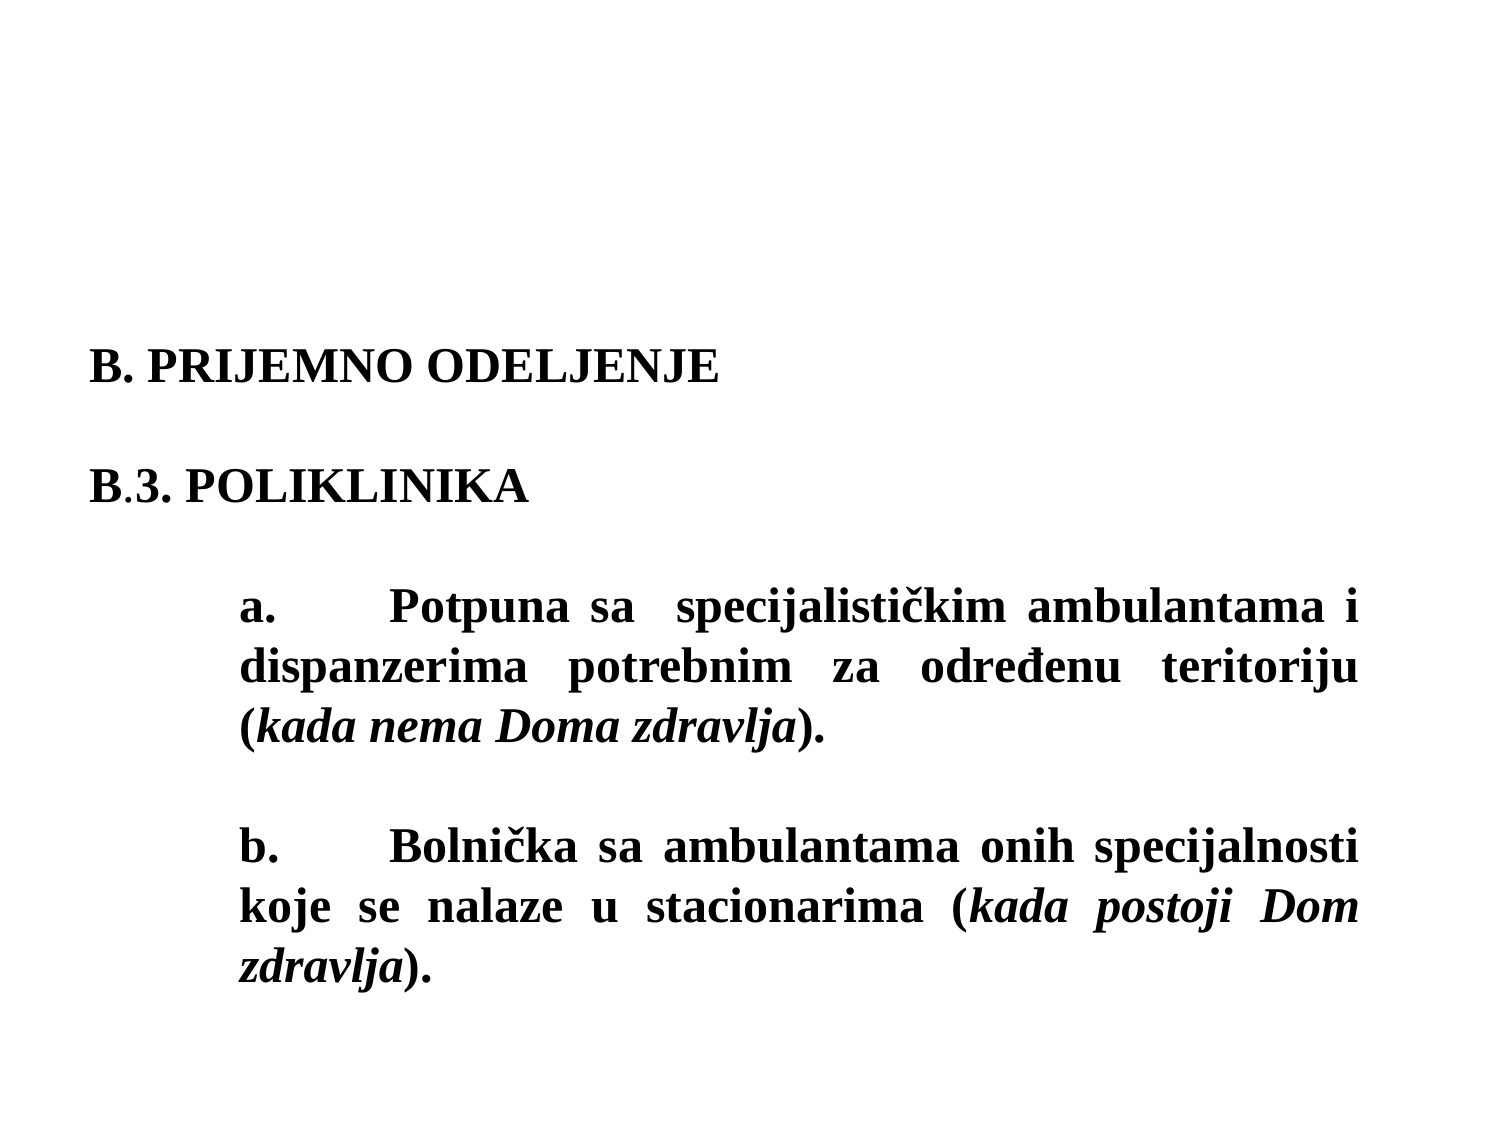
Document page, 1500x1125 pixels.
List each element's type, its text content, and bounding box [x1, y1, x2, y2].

text_box B. PRIJEMNO ODELJENJE B.3. POLIKLINIKA a. Potpuna sa specijalističkim ambulantama i dispanzerima potrebnim za određenu teritoriju (kada nema Doma zdravlja). b. Bolnička sa ambulantama onih specijalnosti koje se nalaze u stacionarima (kada postoji Dom zdravlja). [75, 324, 1375, 1000]
